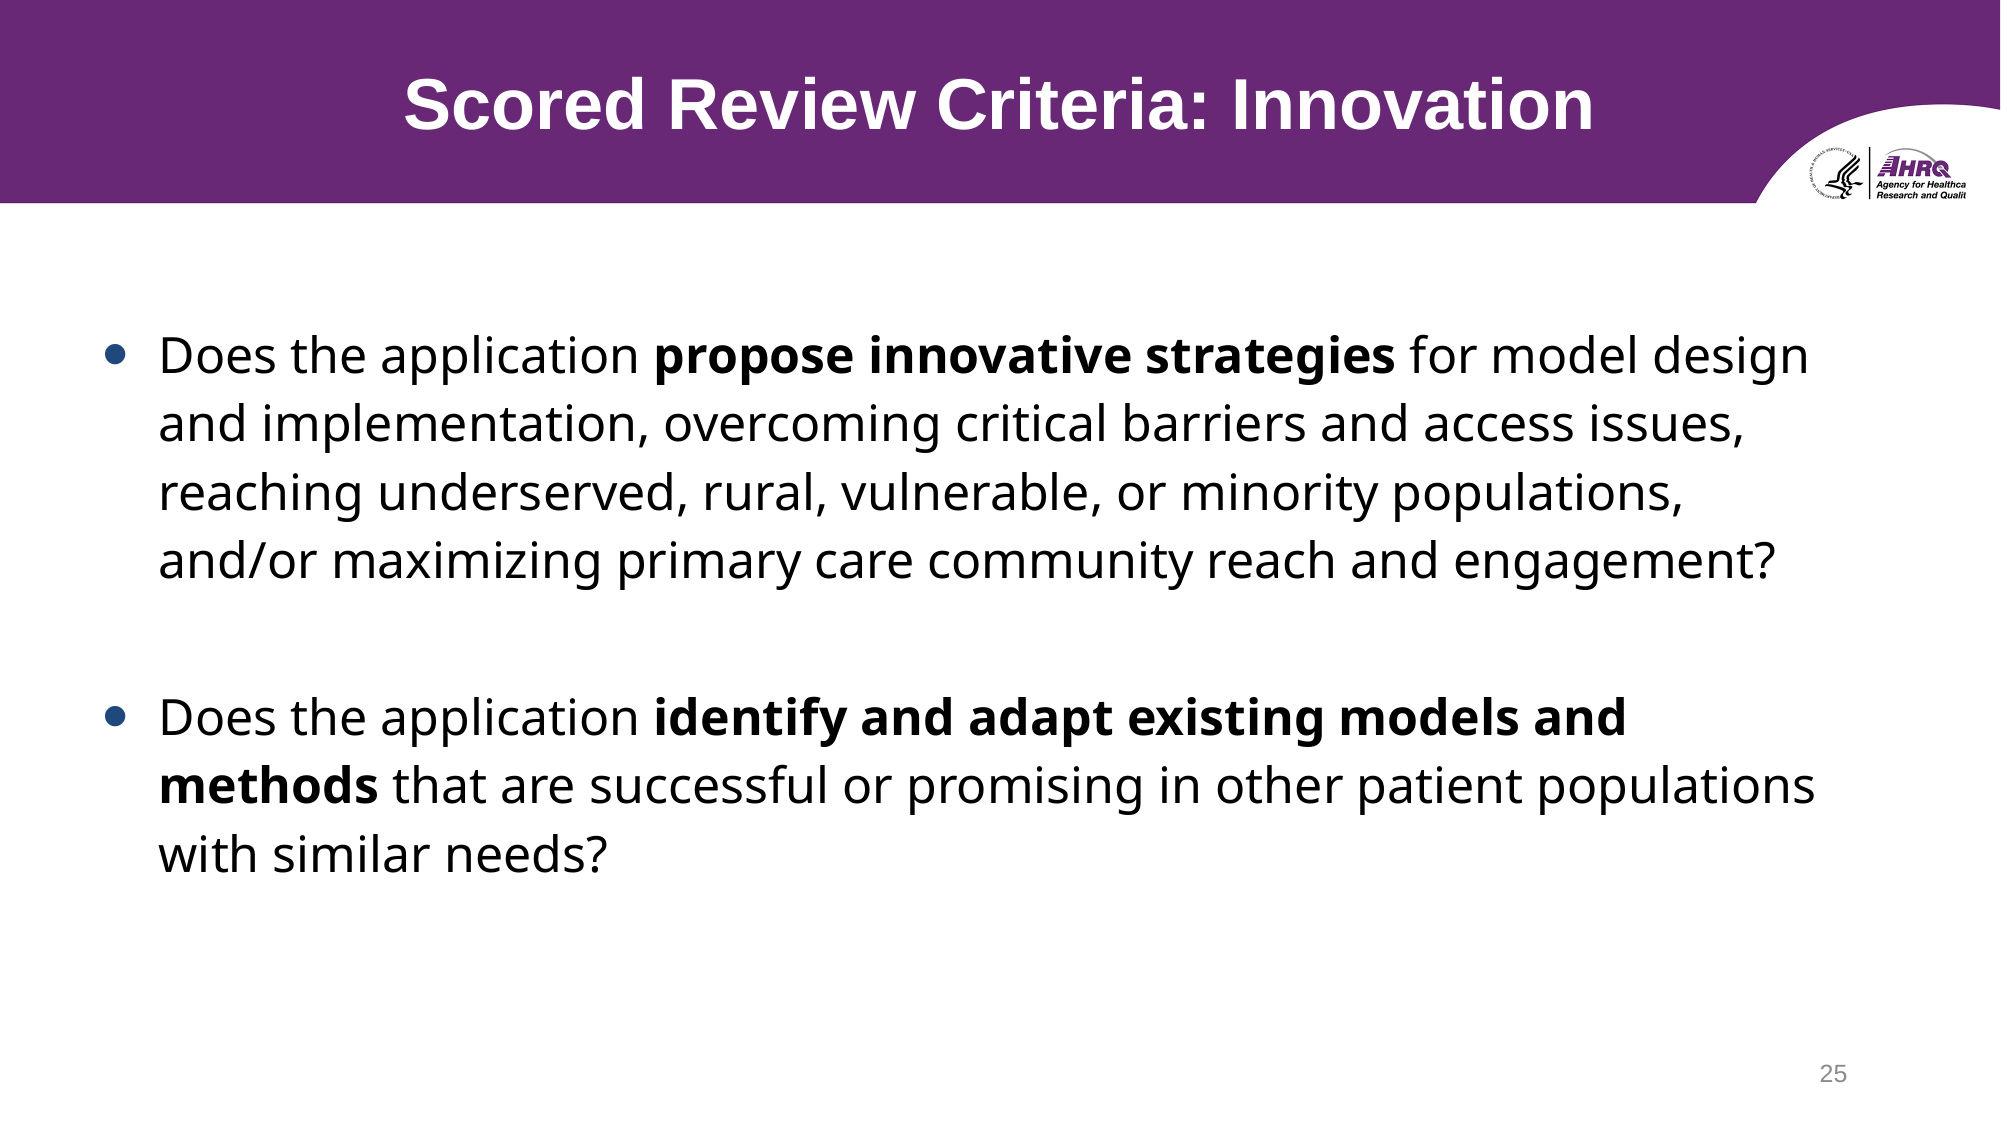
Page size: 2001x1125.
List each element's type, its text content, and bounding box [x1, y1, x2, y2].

list Does the application propose innovative strategies for model design and implementation, overcoming critical barriers and access issues, reaching underserved, rural, vulnerable, or minority populations, and/or maximizing primary care community reach and engagement? Does the application identify and adapt existing models and methods that are successful or promising in other patient populations with similar needs? [87, 307, 1838, 1000]
slide_number 25 [1412, 1042, 1863, 1103]
picture [0, 0, 2001, 1125]
title Scored Review Criteria: Innovation [275, 50, 1725, 152]
